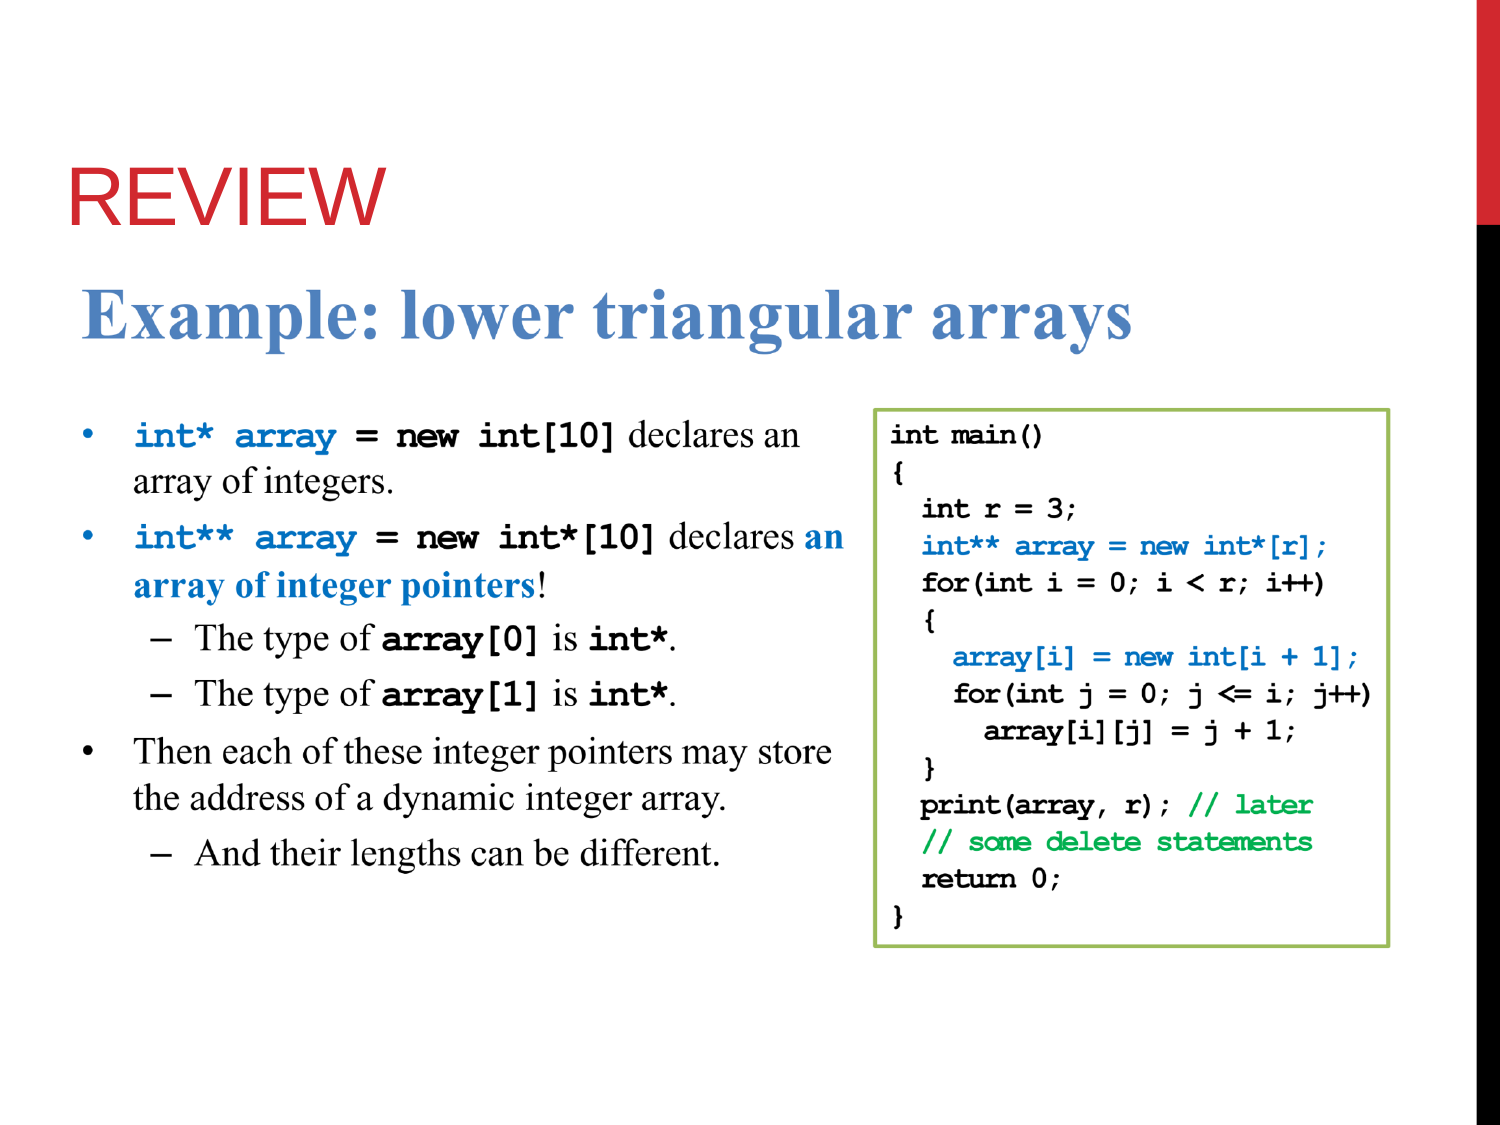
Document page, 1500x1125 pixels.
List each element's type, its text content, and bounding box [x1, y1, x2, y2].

title Review [49, 25, 1000, 250]
picture [58, 274, 1404, 1010]
